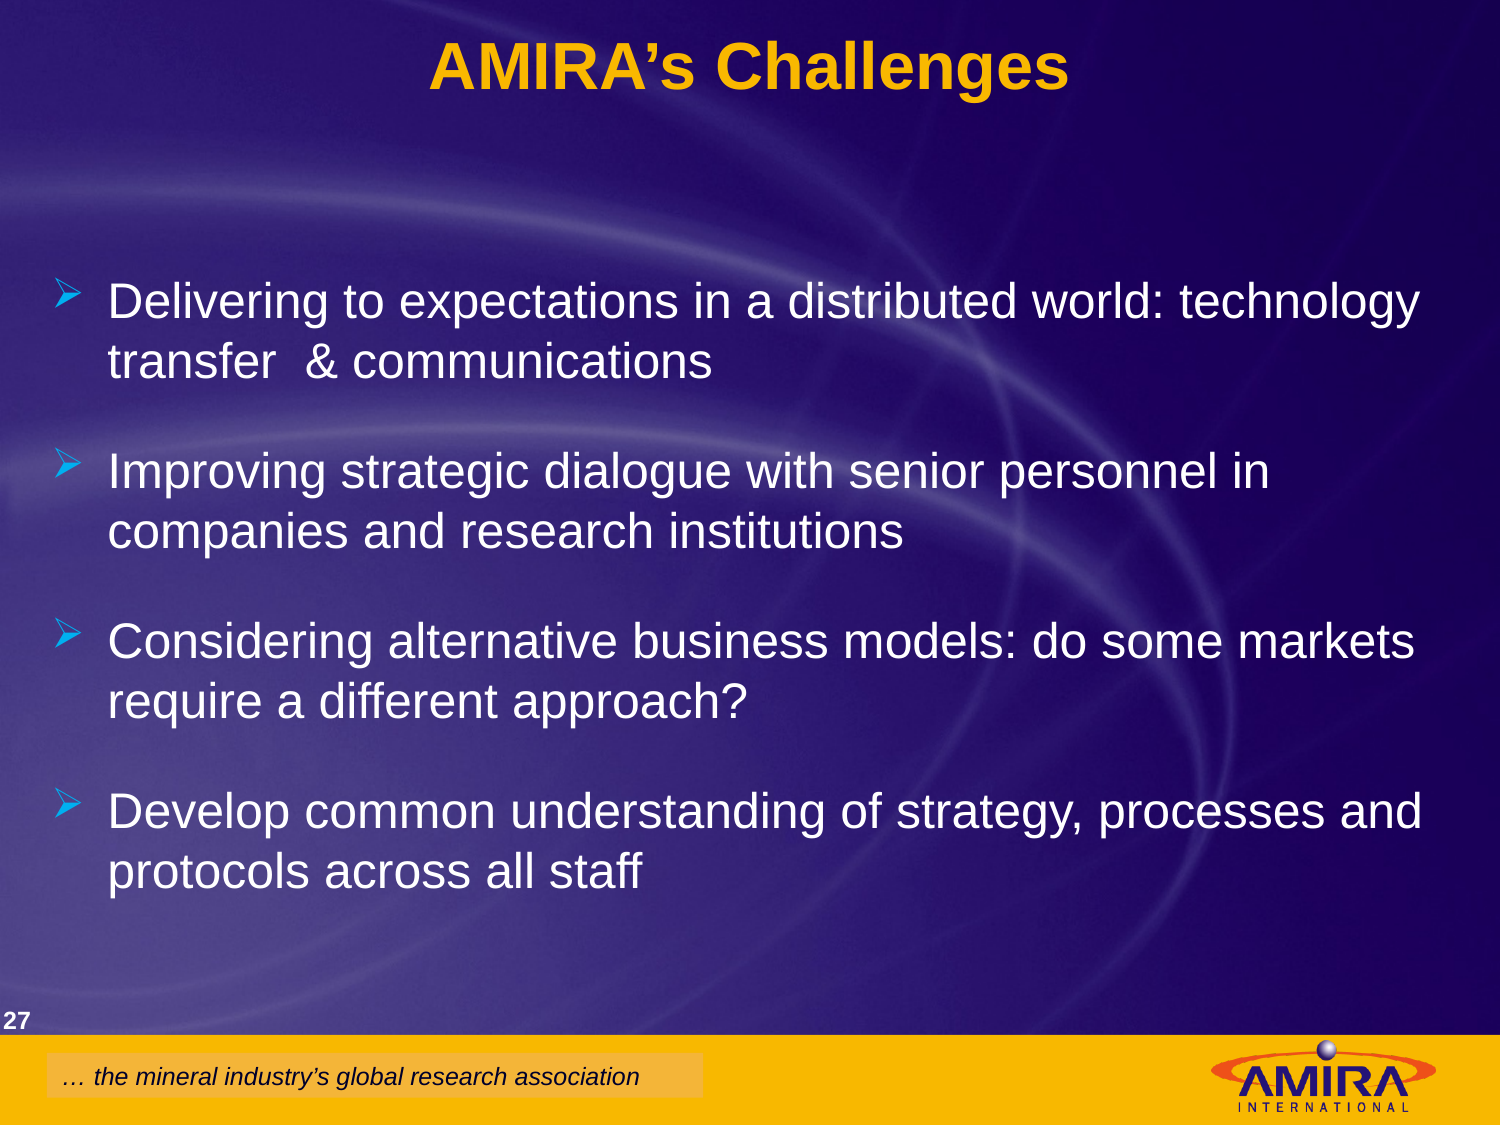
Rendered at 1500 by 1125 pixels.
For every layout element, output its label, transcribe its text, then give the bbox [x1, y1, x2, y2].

title AMIRA’s Challenges [112, 9, 1388, 116]
text_box 27 [0, 997, 59, 1043]
picture [0, 0, 1500, 1034]
text_box Delivering to expectations in a distributed world: technology transfer & communications Improving strategic dialogue with senior personnel in companies and research institutions Considering alternative business models: do some markets require a different approach? Develop common understanding of strategy, processes and protocols across all staff [36, 260, 1500, 906]
picture [1211, 1040, 1436, 1112]
